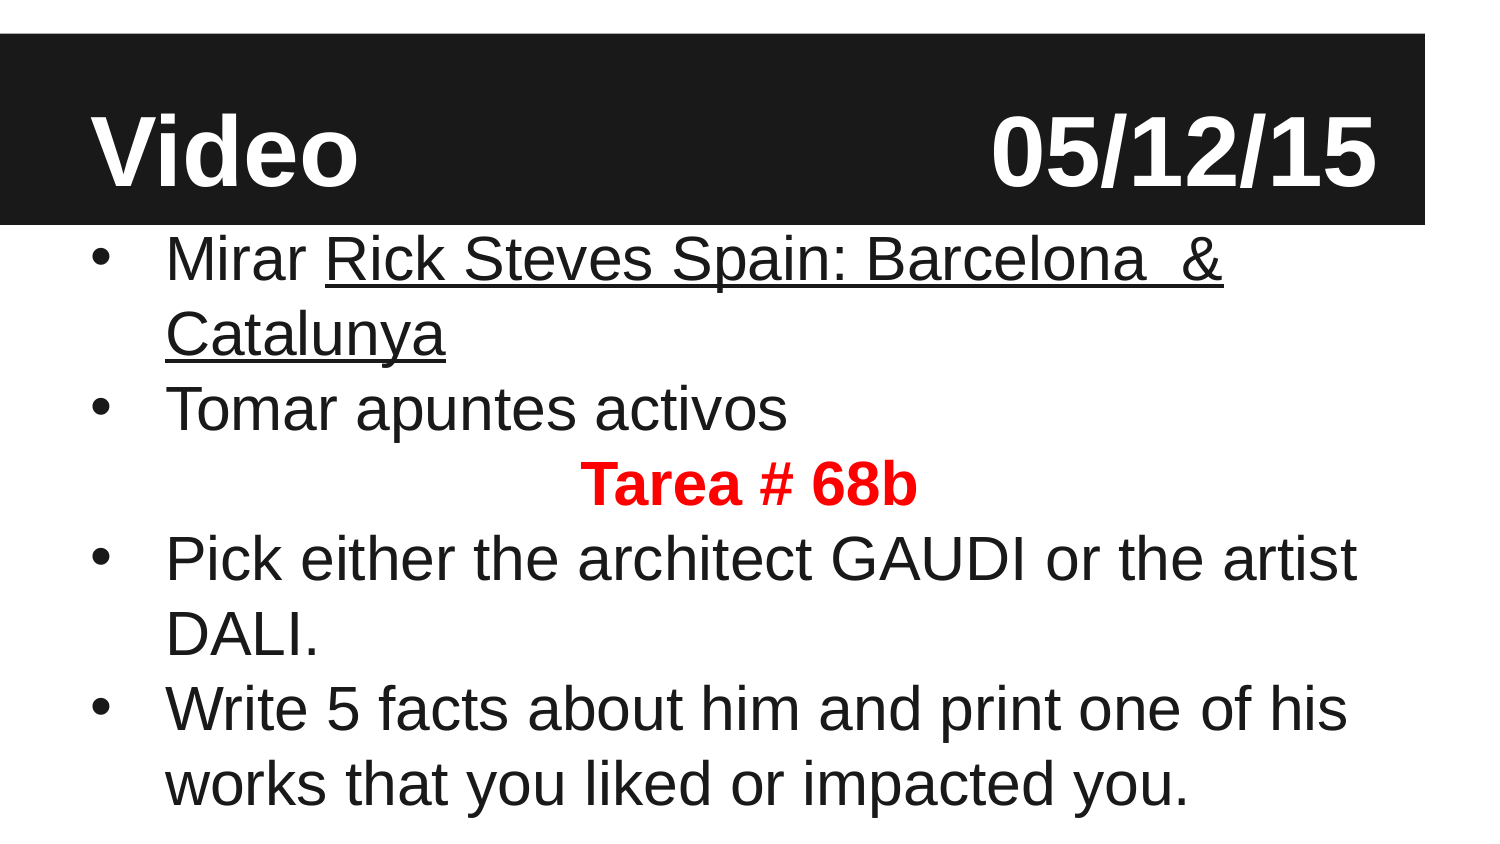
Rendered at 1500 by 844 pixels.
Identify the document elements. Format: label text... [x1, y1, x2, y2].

list Mirar Rick Steves Spain: Barcelona & Catalunya Tomar apuntes activos Tarea # 68b Pick either the architect GAUDI or the artist DALI. Write 5 facts about him and print one of his works that you liked or impacted you. [75, 203, 1425, 772]
title Video 05/12/15 [75, 33, 1425, 203]
